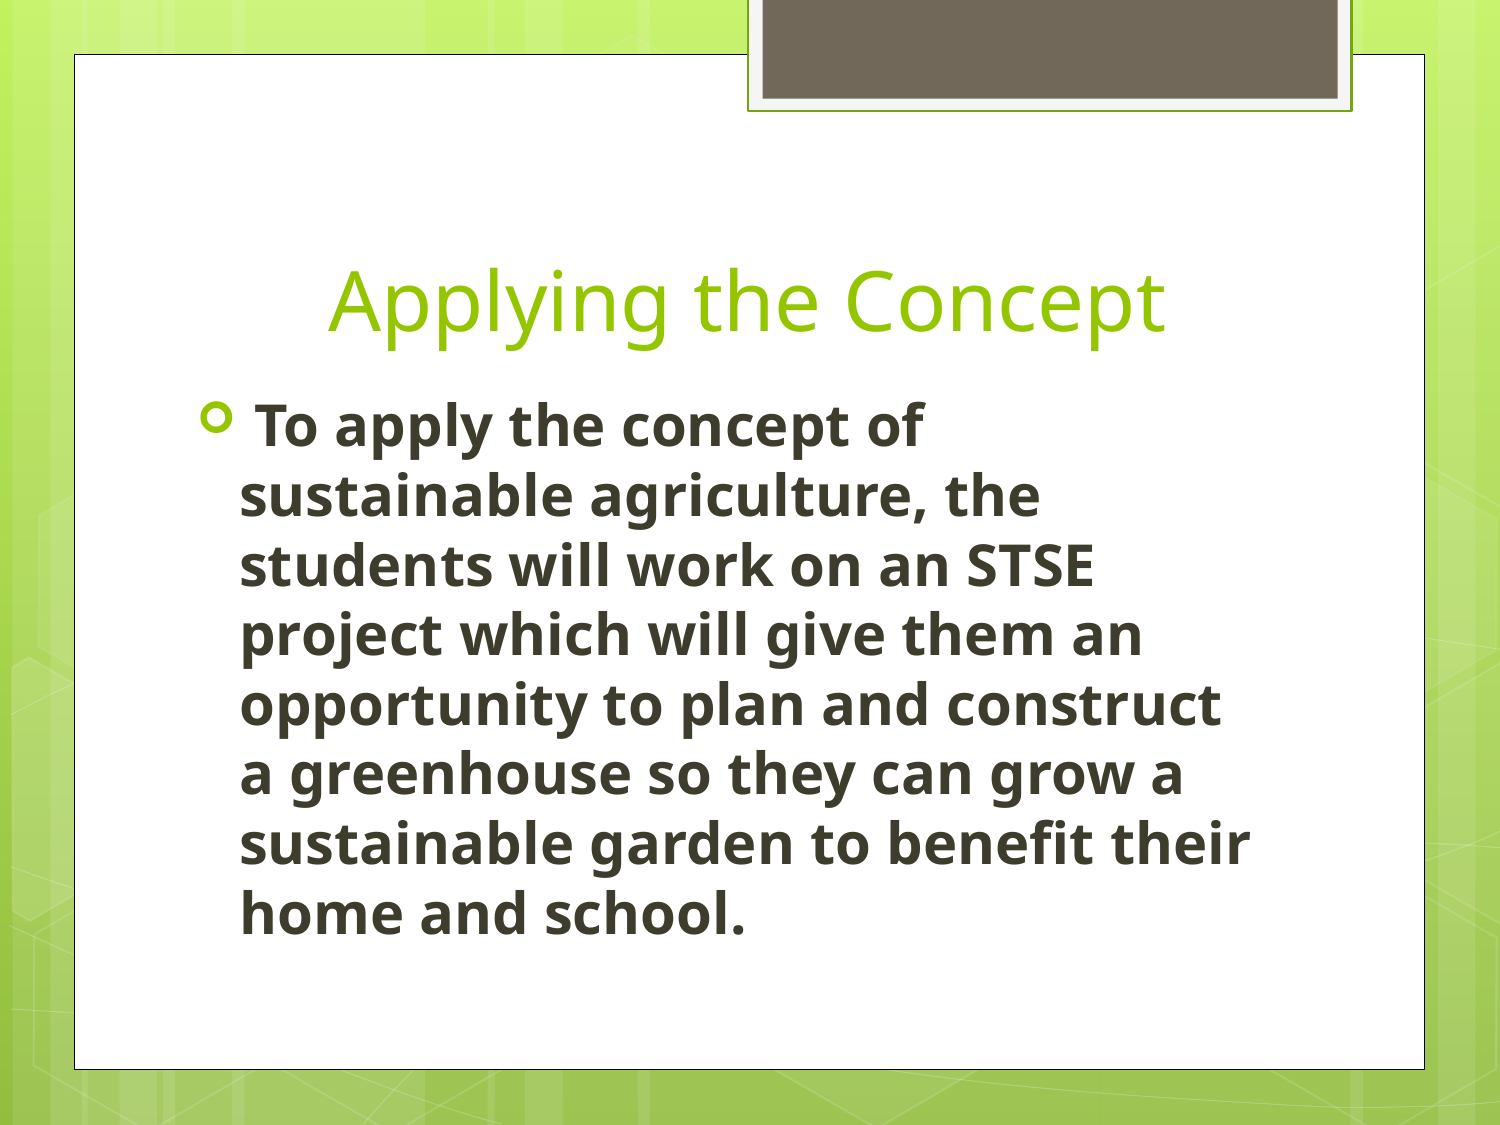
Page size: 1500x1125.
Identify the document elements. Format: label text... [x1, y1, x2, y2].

title Applying the Concept [171, 168, 1324, 357]
list To apply the concept of sustainable agriculture, the students will work on an STSE project which will give them an opportunity to plan and construct a greenhouse so they can grow a sustainable garden to benefit their home and school. [171, 381, 1283, 957]
